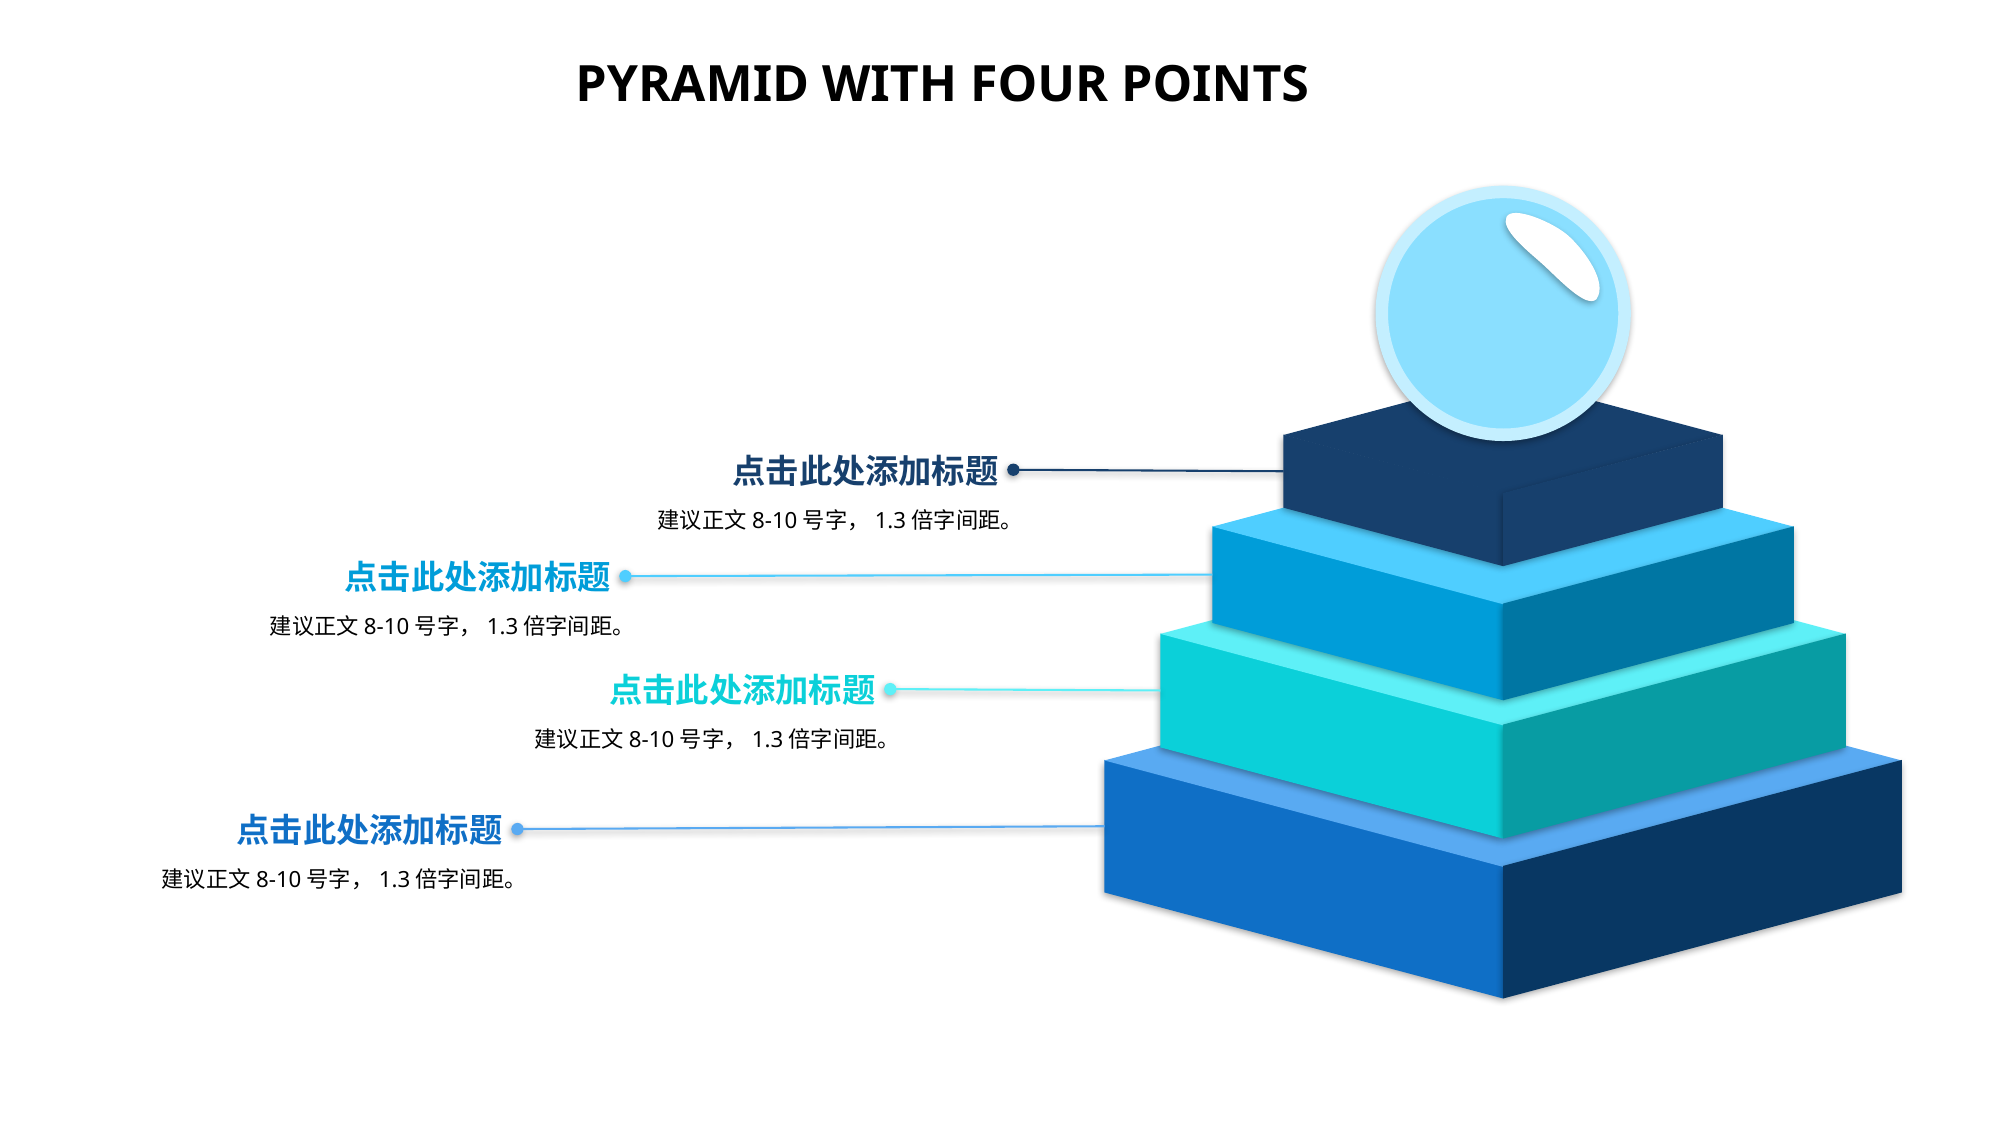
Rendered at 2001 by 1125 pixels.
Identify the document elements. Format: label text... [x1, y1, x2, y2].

list PYRAMID WITH FOUR POINTS [546, 38, 1339, 124]
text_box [1160, 542, 1847, 839]
text_box 点击此处添加标题 [221, 801, 518, 857]
text_box 点击此处添加标题 [717, 442, 1014, 498]
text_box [1212, 448, 1795, 701]
text_box 建议正文8-10号字，1.3倍字间距。 [627, 490, 1016, 541]
text_box 建议正文8-10号字，1.3倍字间距。 [237, 597, 628, 647]
text_box 建议正文8-10号字，1.3倍字间距。 [504, 710, 893, 760]
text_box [1283, 376, 1723, 567]
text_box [519, 826, 1105, 830]
text_box 建议正文8-10号字，1.3倍字间距。 [129, 850, 520, 900]
text_box 点击此处添加标题 [594, 661, 891, 717]
text_box 点击此处添加标题 [329, 548, 626, 604]
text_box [1104, 653, 1903, 999]
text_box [1381, 191, 1625, 435]
